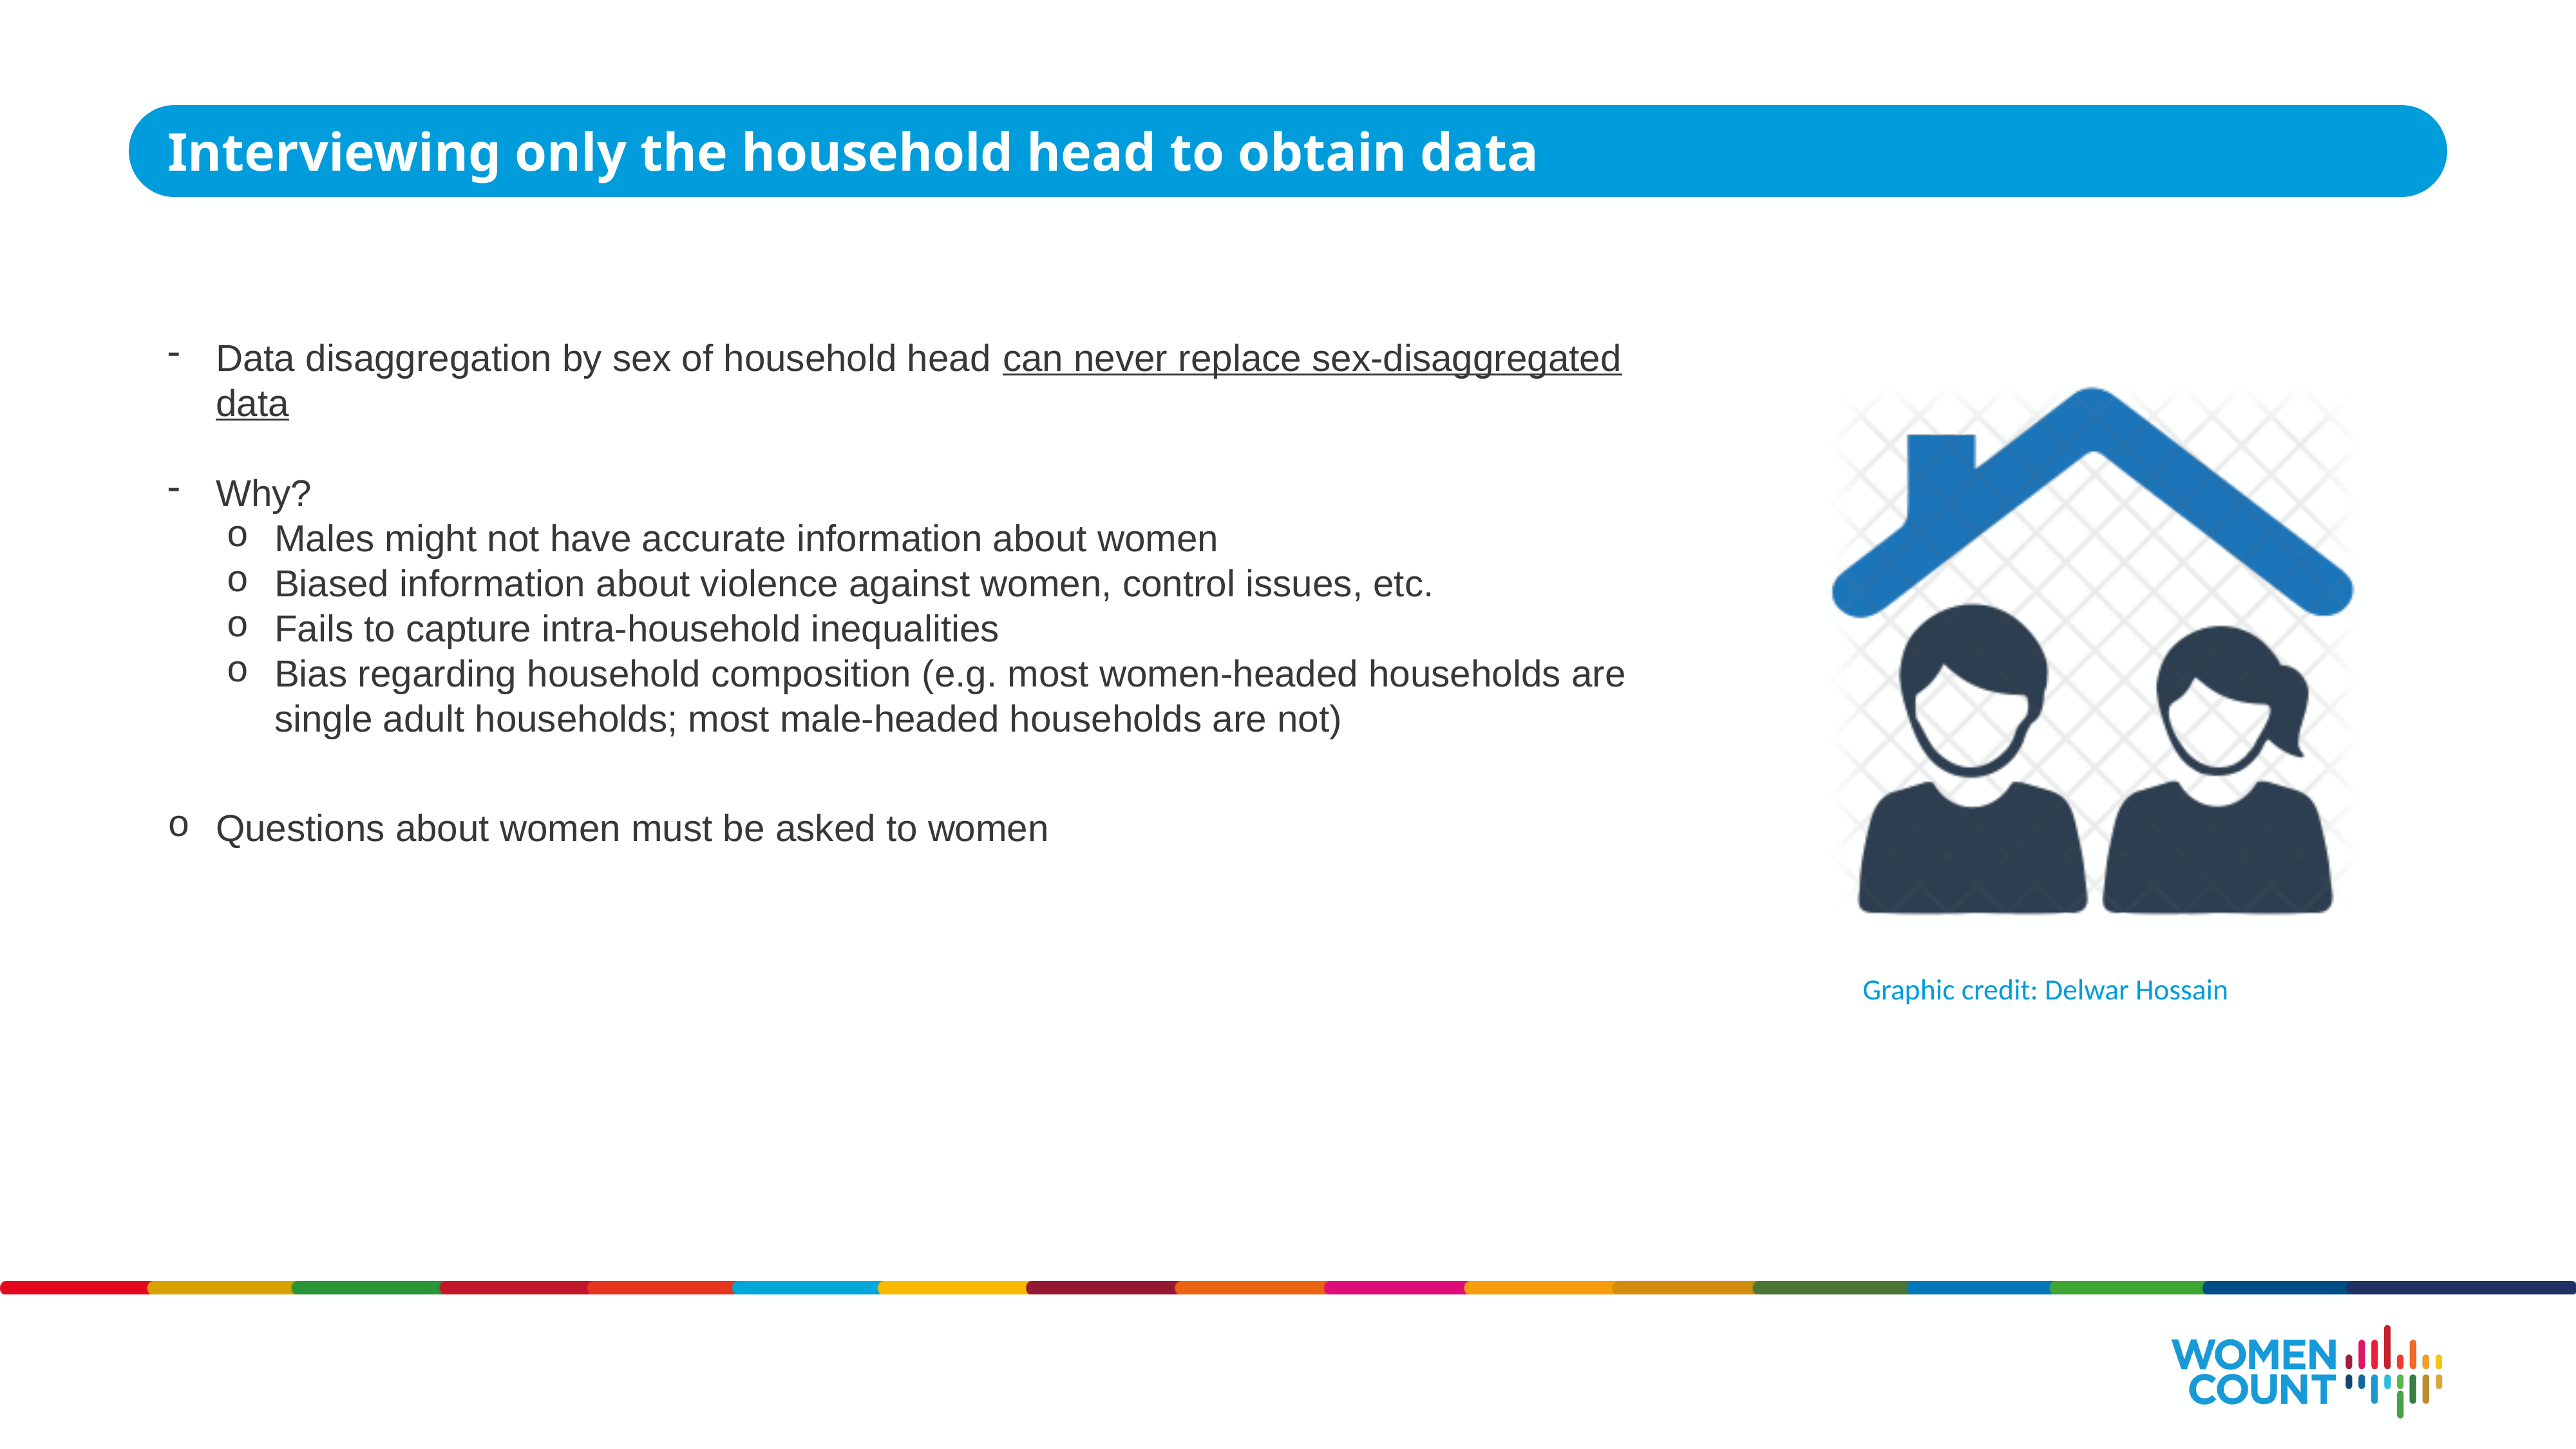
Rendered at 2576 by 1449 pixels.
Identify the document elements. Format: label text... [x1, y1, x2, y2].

list Data disaggregation by sex of household head can never replace sex-disaggregated data Why? Males might not have accurate information about women Biased information about violence against women, control issues, etc. Fails to capture intra-household inequalities Bias regarding household composition (e.g. most women-headed households are single adult households; most male-headed households are not) Questions about women must be asked to women [167, 334, 1674, 835]
text_box Graphic credit: Delwar Hossain [1853, 966, 2239, 1011]
list Interviewing only the household head to obtain data [167, 119, 2411, 182]
picture [1827, 386, 2359, 918]
